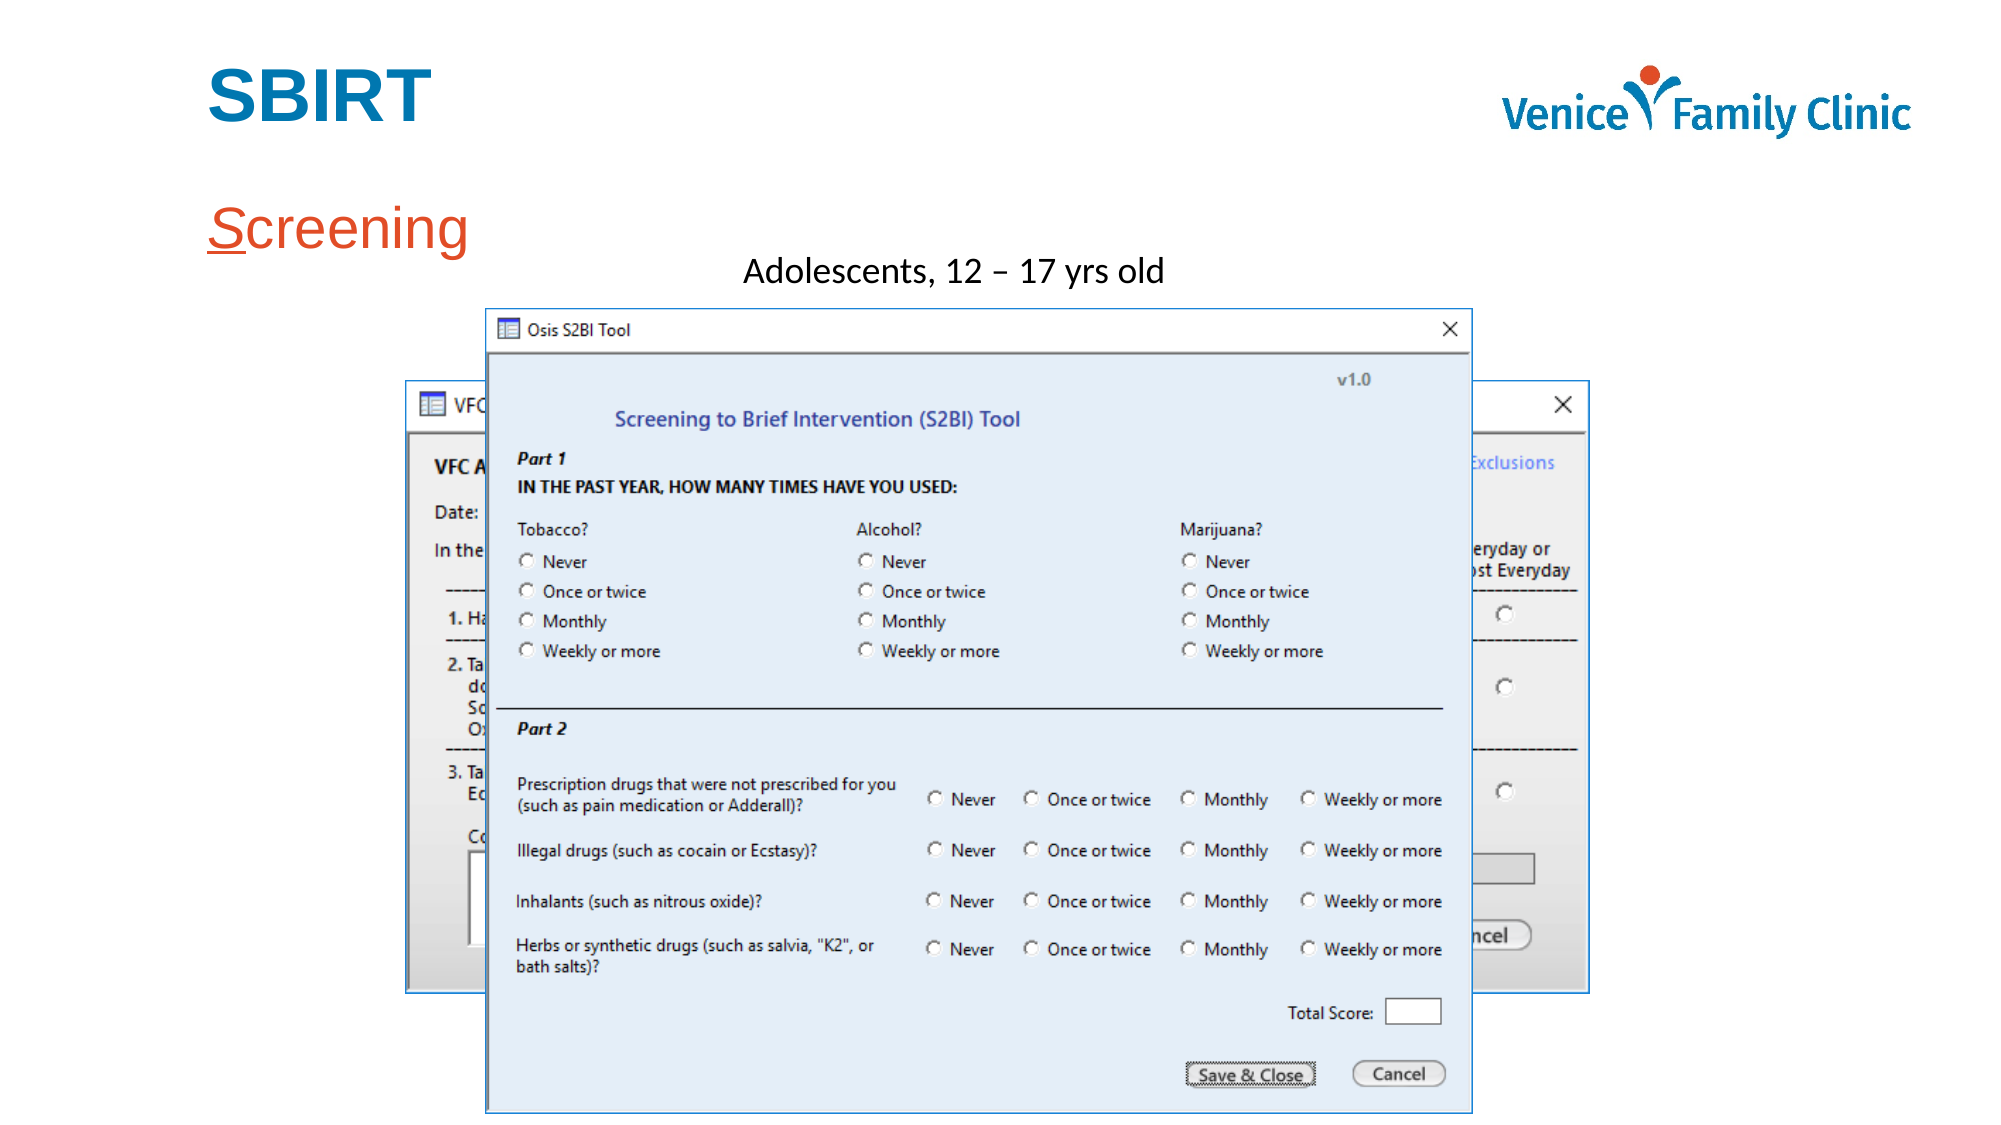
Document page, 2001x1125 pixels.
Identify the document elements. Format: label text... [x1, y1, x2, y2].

picture [405, 308, 1590, 1114]
text_box Adolescents, 12 – 17 yrs old [728, 238, 1230, 299]
picture [1497, 59, 1916, 144]
list Screening [192, 182, 1010, 284]
title SBIRT [192, 47, 924, 149]
